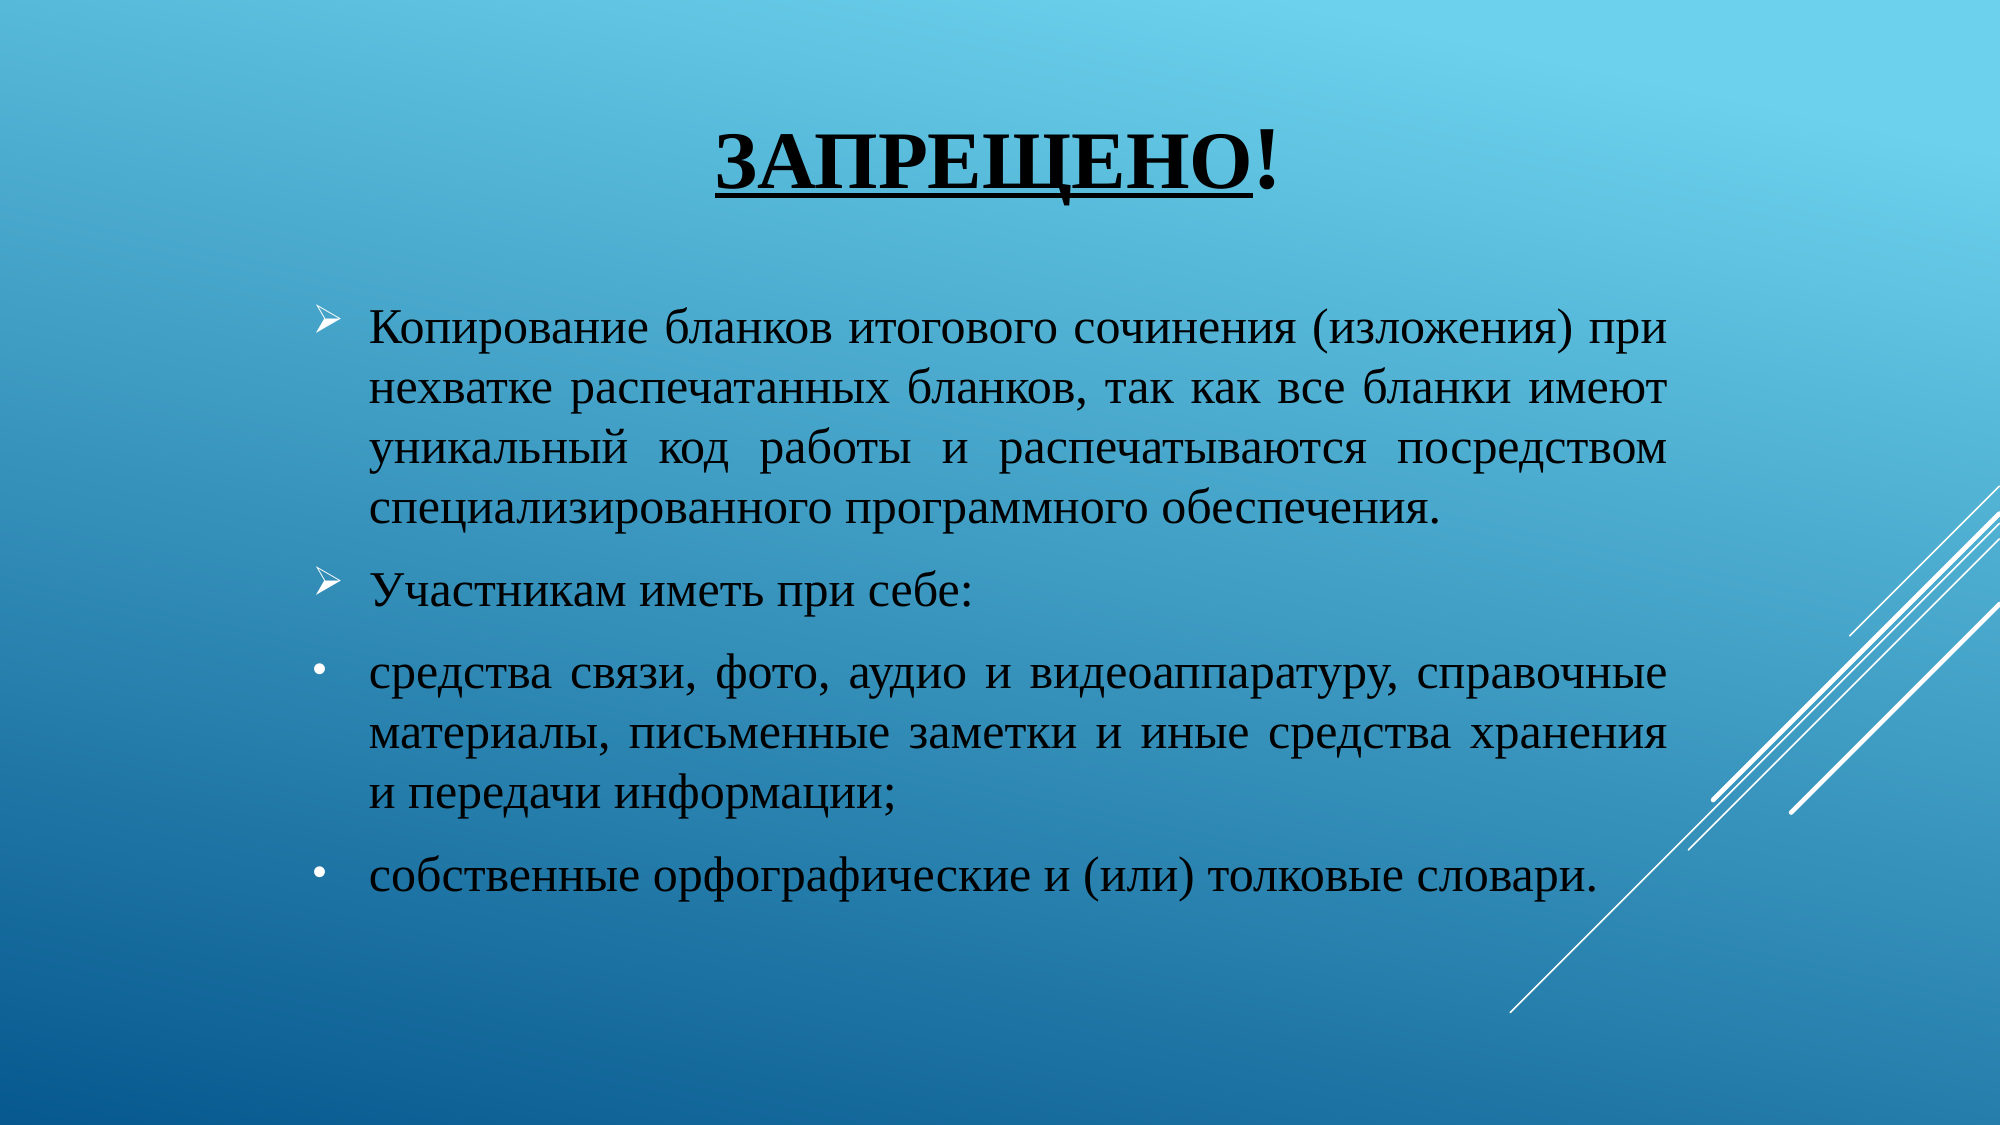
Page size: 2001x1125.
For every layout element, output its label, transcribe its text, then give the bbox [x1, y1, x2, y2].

list Копирование бланков итогового сочинения (изложения) при нехватке распечатанных бланков, так как все бланки имеют уникальный код работы и распечатываются посредством специализированного программного обеспечения. Участникам иметь при себе: средства связи, фото, аудио и видеоаппаратуру, справочные материалы, письменные заметки и иные средства хранения и передачи информации; собственные орфографические и (или) толковые словари. [297, 286, 1684, 1037]
title ЗАПРЕЩЕНО! [136, 90, 1862, 303]
